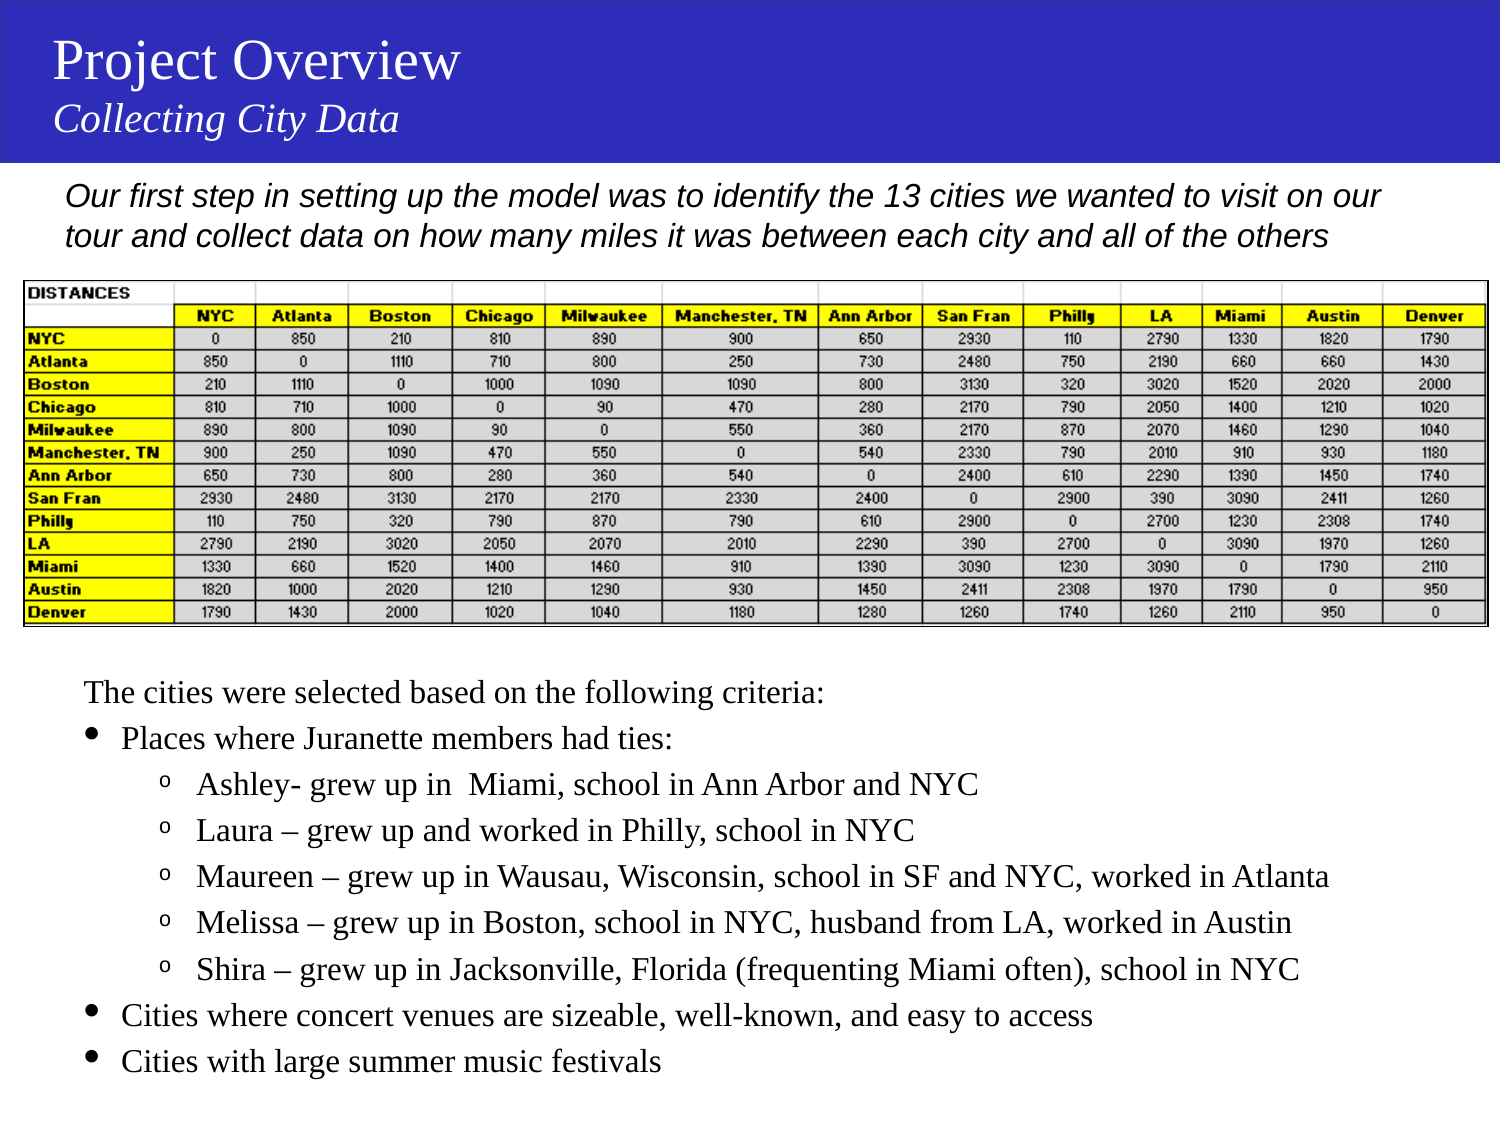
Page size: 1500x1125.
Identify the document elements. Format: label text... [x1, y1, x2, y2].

text_box Our first step in setting up the model was to identify the 13 cities we wanted to visit on our tour and collect data on how many miles it was between each city and all of the others [50, 166, 1438, 262]
text_box The cities were selected based on the following criteria: Places where Juranette members had ties: Ashley- grew up in Miami, school in Ann Arbor and NYC Laura – grew up and worked in Philly, school in NYC Maureen – grew up in Wausau, Wisconsin, school in SF and NYC, worked in Atlanta Melissa – grew up in Boston, school in NYC, husband from LA, worked in Austin Shira – grew up in Jacksonville, Florida (frequenting Miami often), school in NYC Cities where concert venues are sizeable, well-known, and easy to access Cities with large summer music festivals [50, 662, 1450, 1087]
picture [24, 281, 1488, 627]
title Project Overview Collecting City Data [37, 12, 1313, 151]
